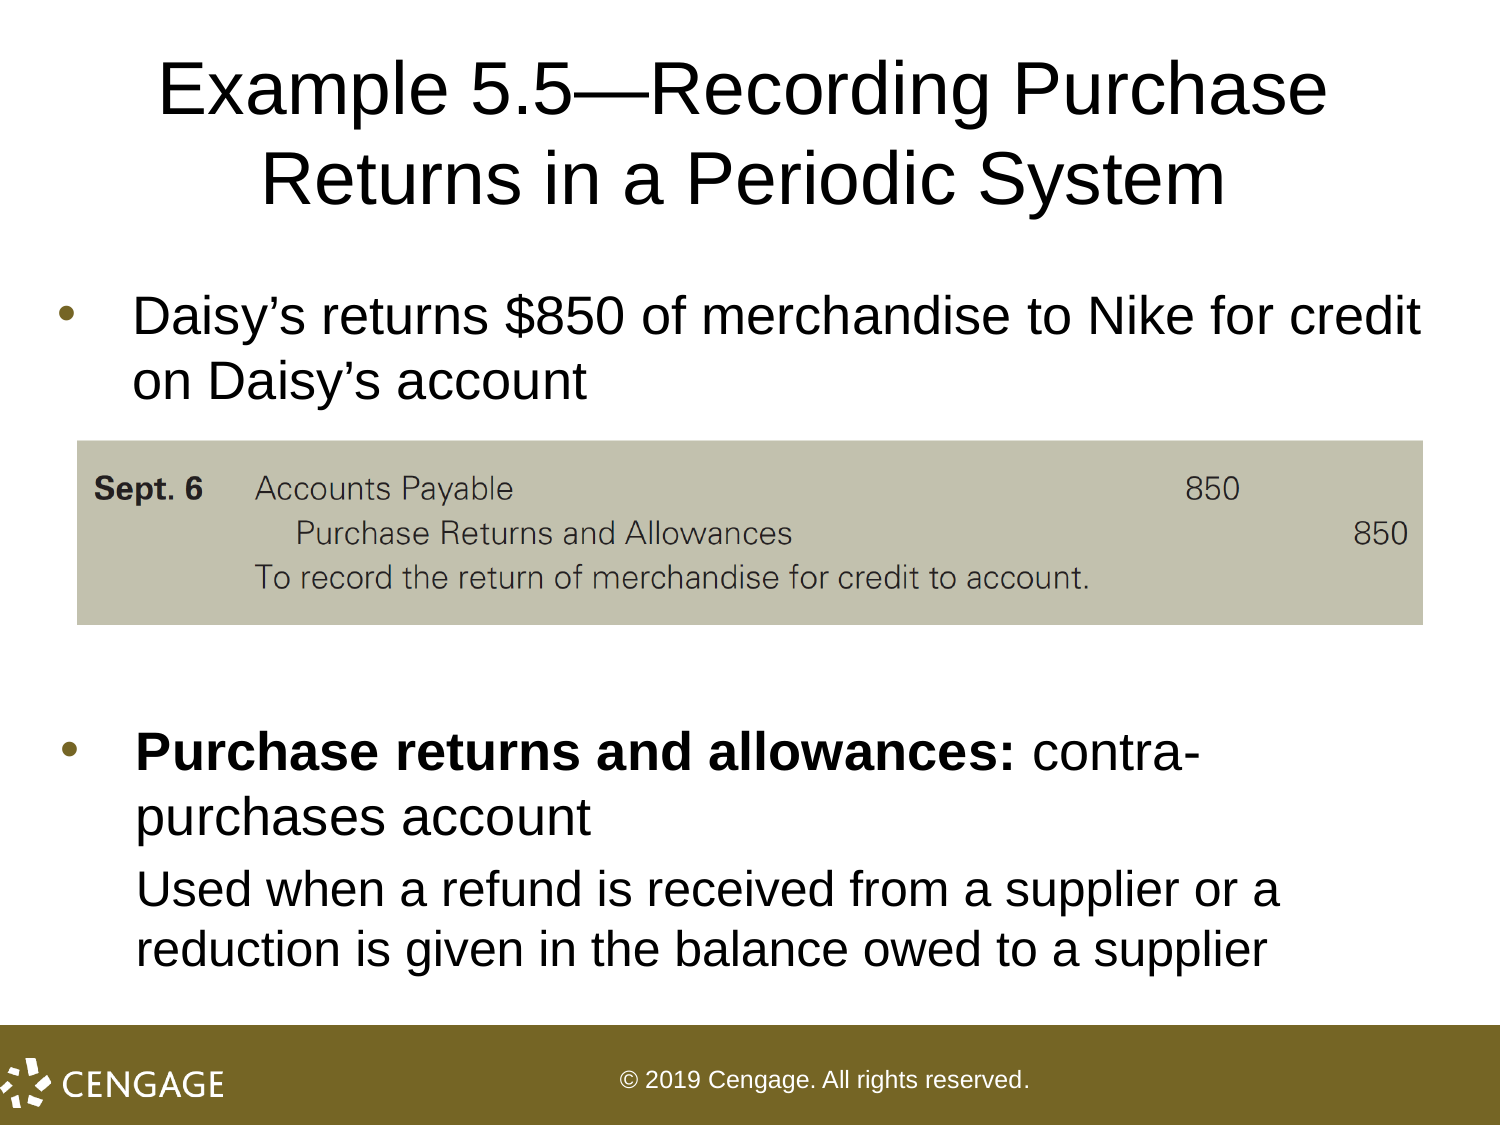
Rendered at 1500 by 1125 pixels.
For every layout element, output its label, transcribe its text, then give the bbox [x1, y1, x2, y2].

picture [0, 1058, 223, 1108]
picture [77, 437, 1423, 625]
list Daisy’s returns $850 of merchandise to Nike for credit on Daisy’s account [42, 272, 1452, 412]
title Example 5.5—Recording Purchase Returns in a Periodic System [51, 35, 1437, 224]
list Purchase returns and allowances: contra-purchases account Used when a refund is received from a supplier or a reduction is given in the balance owed to a supplier [45, 709, 1459, 1002]
